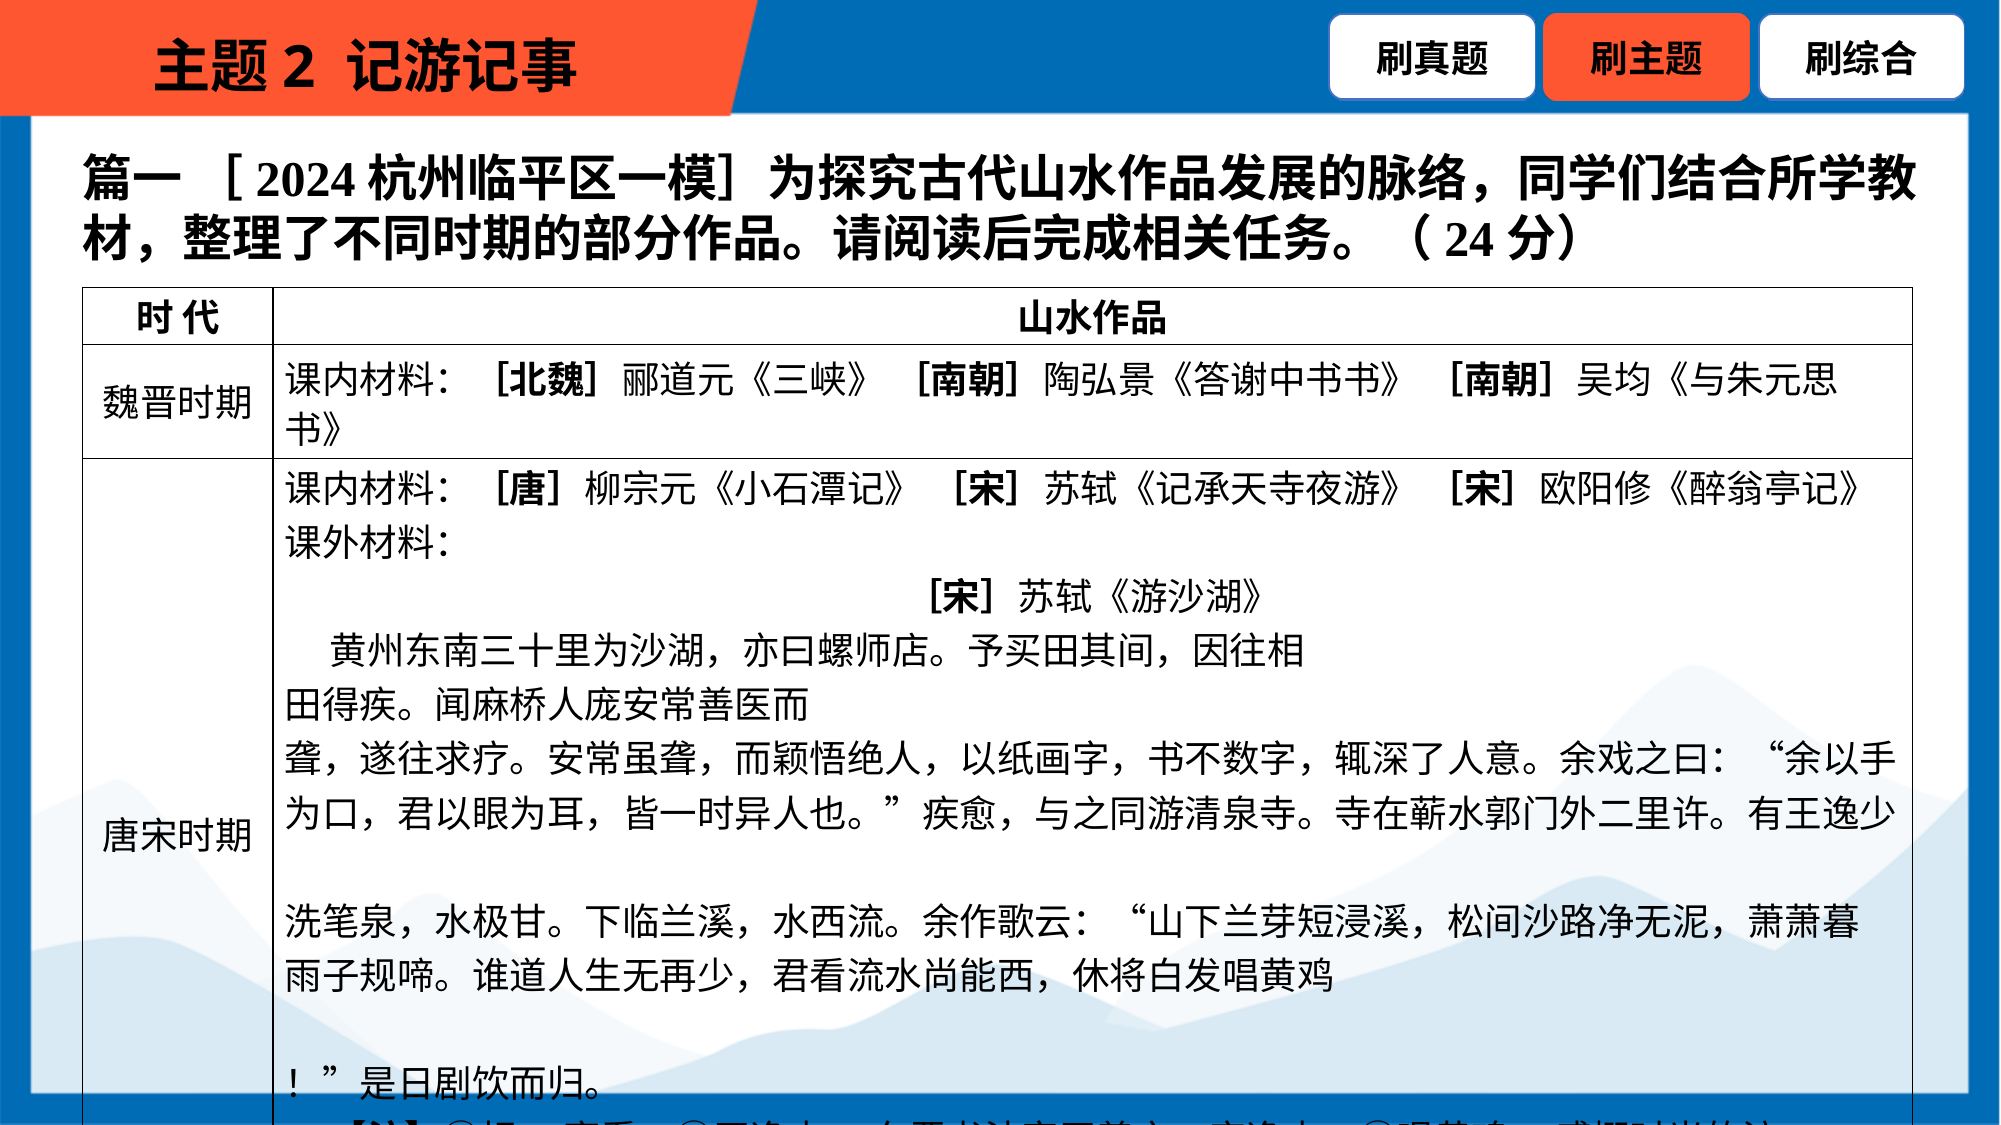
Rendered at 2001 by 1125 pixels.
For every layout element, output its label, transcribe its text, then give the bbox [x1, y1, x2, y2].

picture [83, 345, 272, 458]
picture [274, 345, 1912, 458]
picture [83, 459, 272, 1125]
picture [274, 288, 1912, 344]
picture [83, 288, 272, 344]
picture [274, 459, 1912, 1125]
text_box 篇一 ［2024杭州临平区一模］为探究古代山水作品发展的脉络，同学们结合所学教 材，整理了不同时期的部分作品。请阅读后完成相关任务。（24分） [82, 146, 1917, 267]
picture [0, 0, 2000, 1125]
